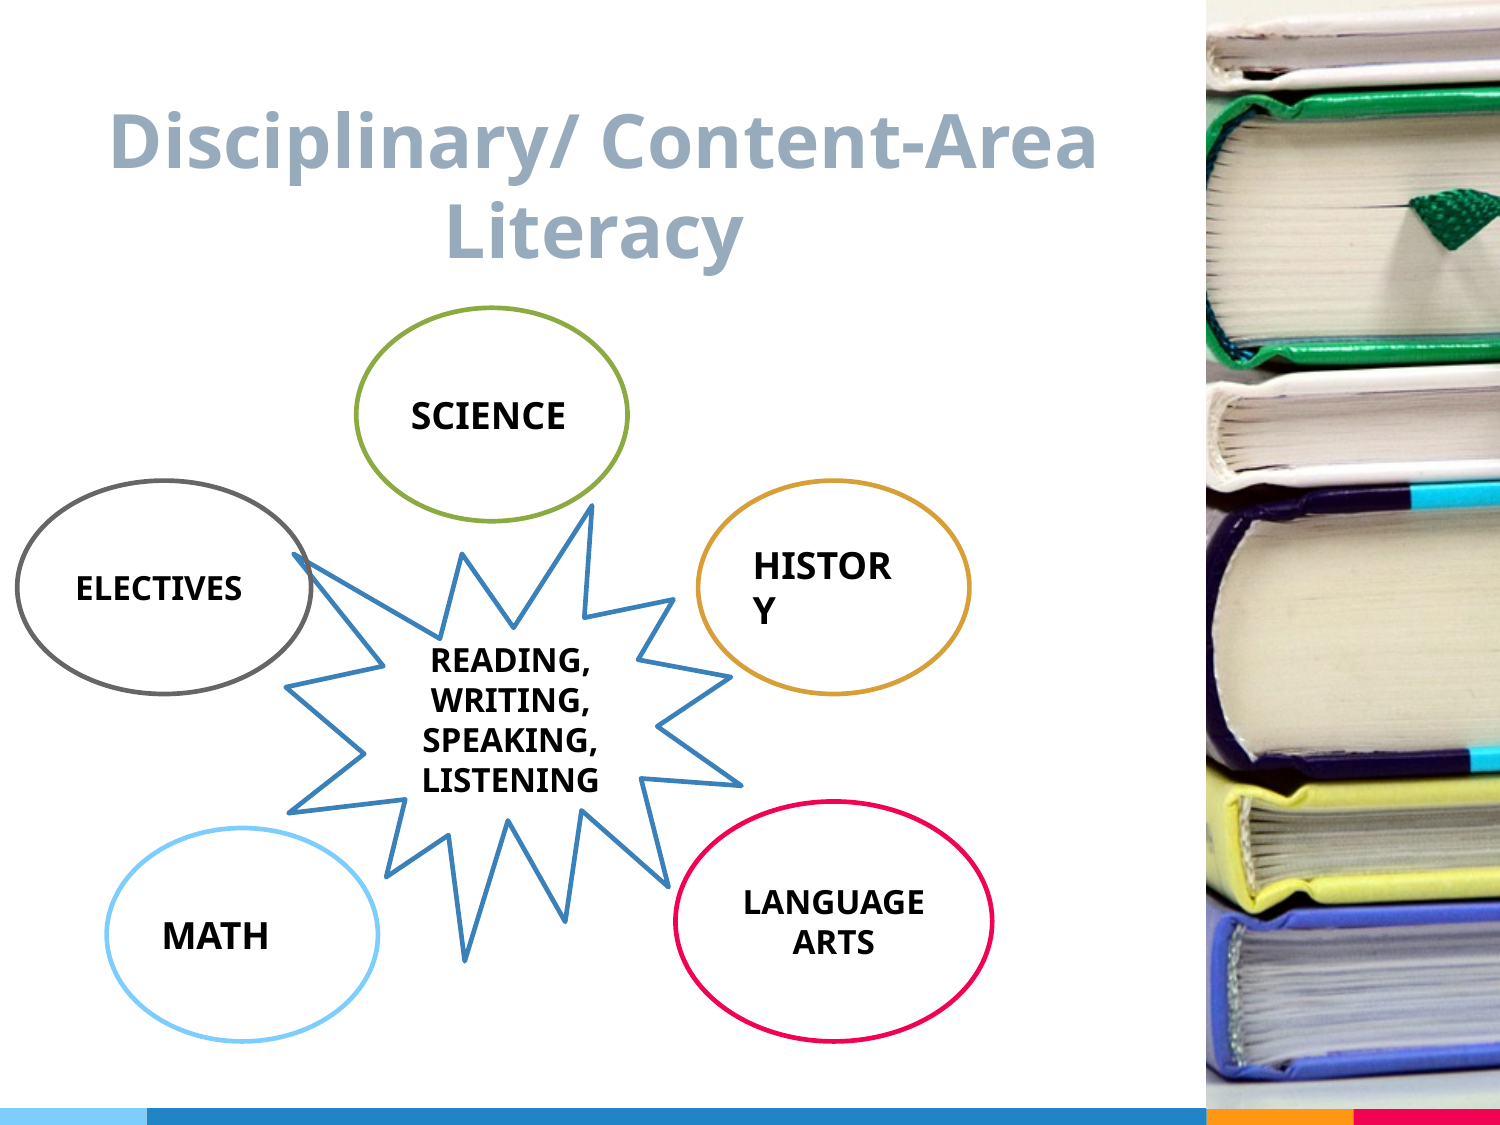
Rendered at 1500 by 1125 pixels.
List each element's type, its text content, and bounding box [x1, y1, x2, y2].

text_box READING, WRITING, SPEAKING, LISTENING [285, 505, 742, 962]
picture [1205, 0, 1500, 1110]
title Disciplinary/ Content-Area Literacy [57, 100, 1151, 289]
text_box SCIENCE [356, 307, 628, 522]
text_box ELECTIVES [17, 480, 312, 695]
text_box LANGUAGE ARTS [675, 801, 993, 1042]
text_box MATH [106, 828, 378, 1042]
text_box HISTORY [698, 480, 970, 695]
